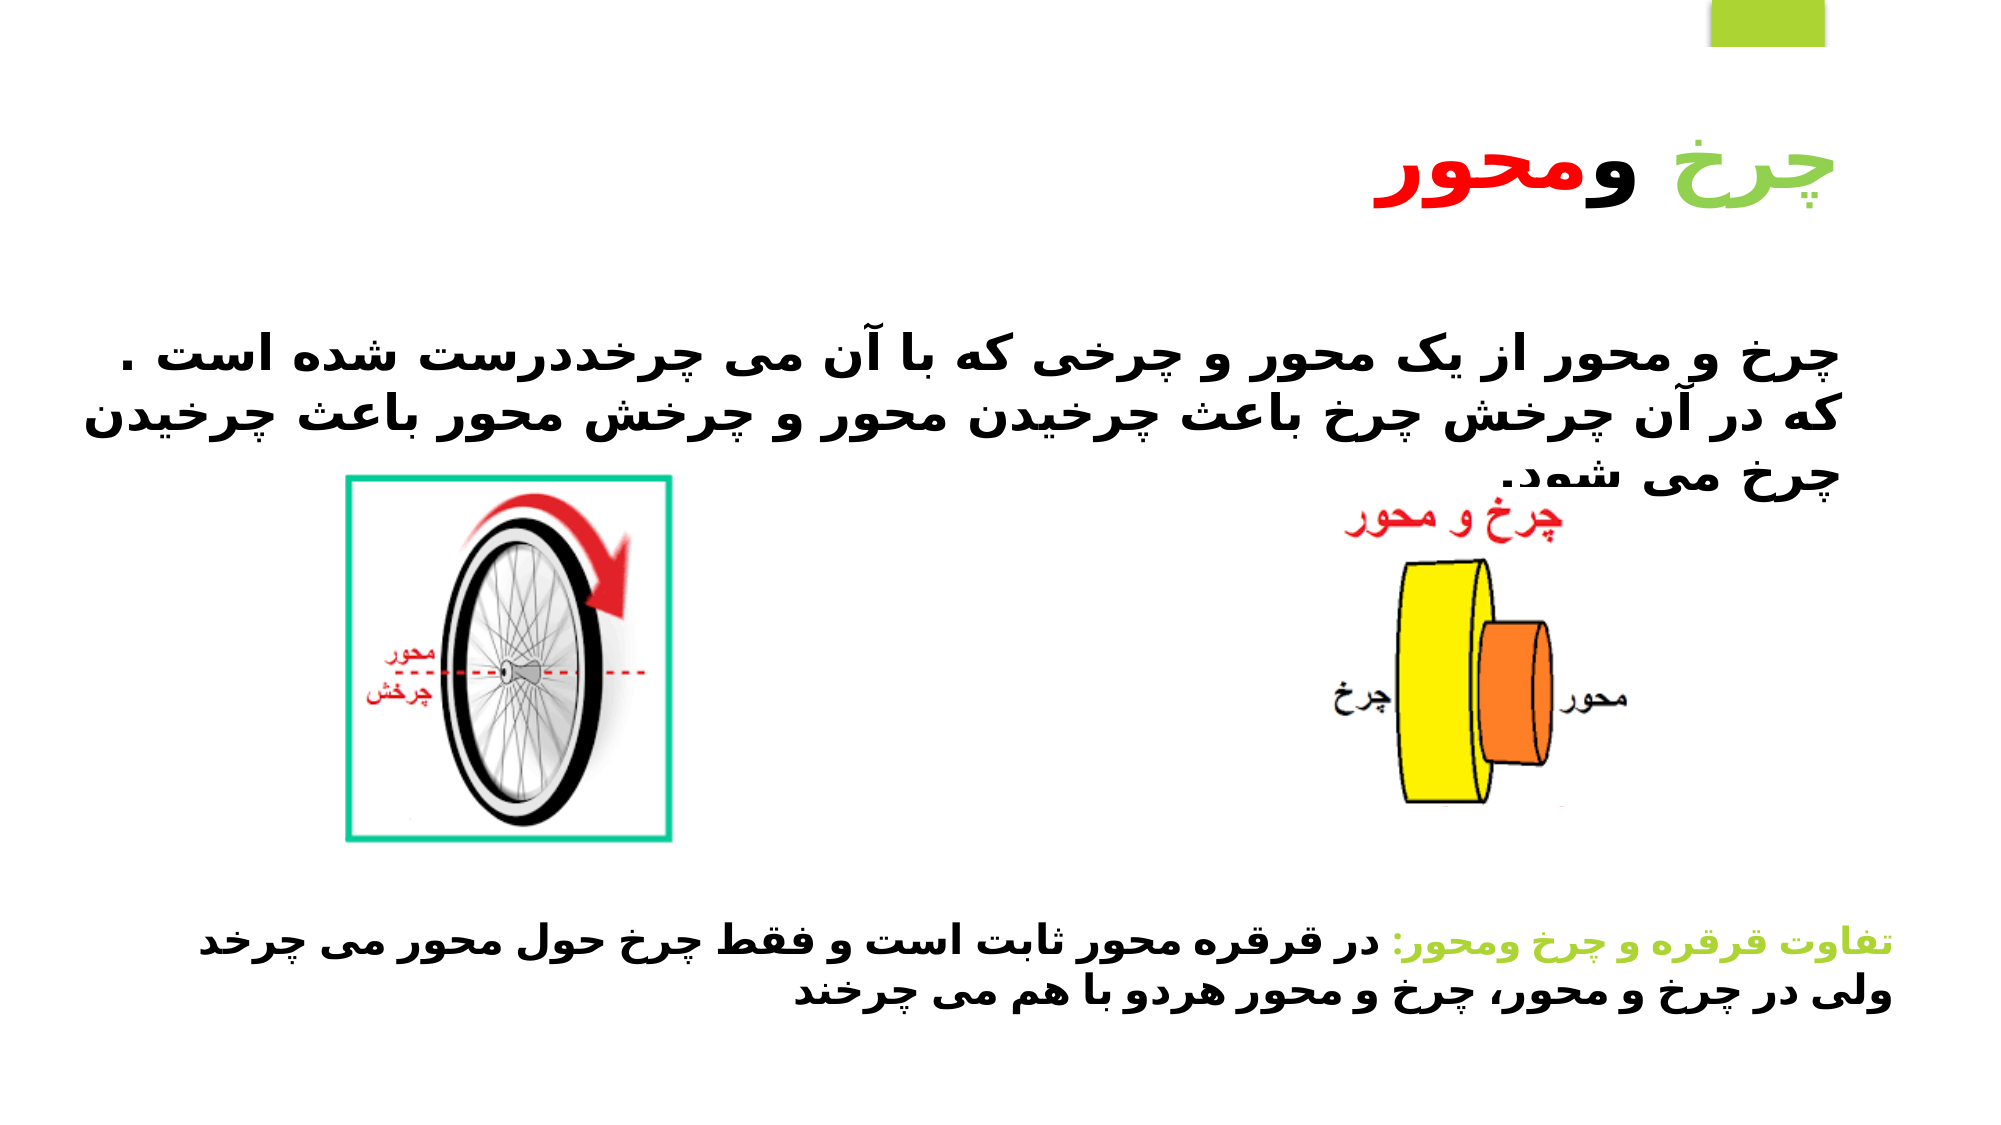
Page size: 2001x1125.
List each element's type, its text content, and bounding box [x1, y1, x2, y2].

text_box چرخ و محور از یک محور و چرخی که با آن می چرخددرست شده است . که در آن چرخش چرخ باعث چرخیدن محور و چرخش محور باعث چرخیدن چرخ می شود. [52, 313, 1858, 509]
text_box چرخ ومحور [969, 47, 1858, 214]
picture [1293, 487, 1638, 807]
picture [344, 474, 677, 846]
slide_number تفاوت قرقره و چرخ ومحور: در قرقره محور ثابت است و فقط چرخ حول محور می چرخد ولی در چرخ و محور، چرخ و محور هردو با هم می چرخند [164, 904, 1910, 1099]
slide_number 15 [1698, 48, 1836, 175]
